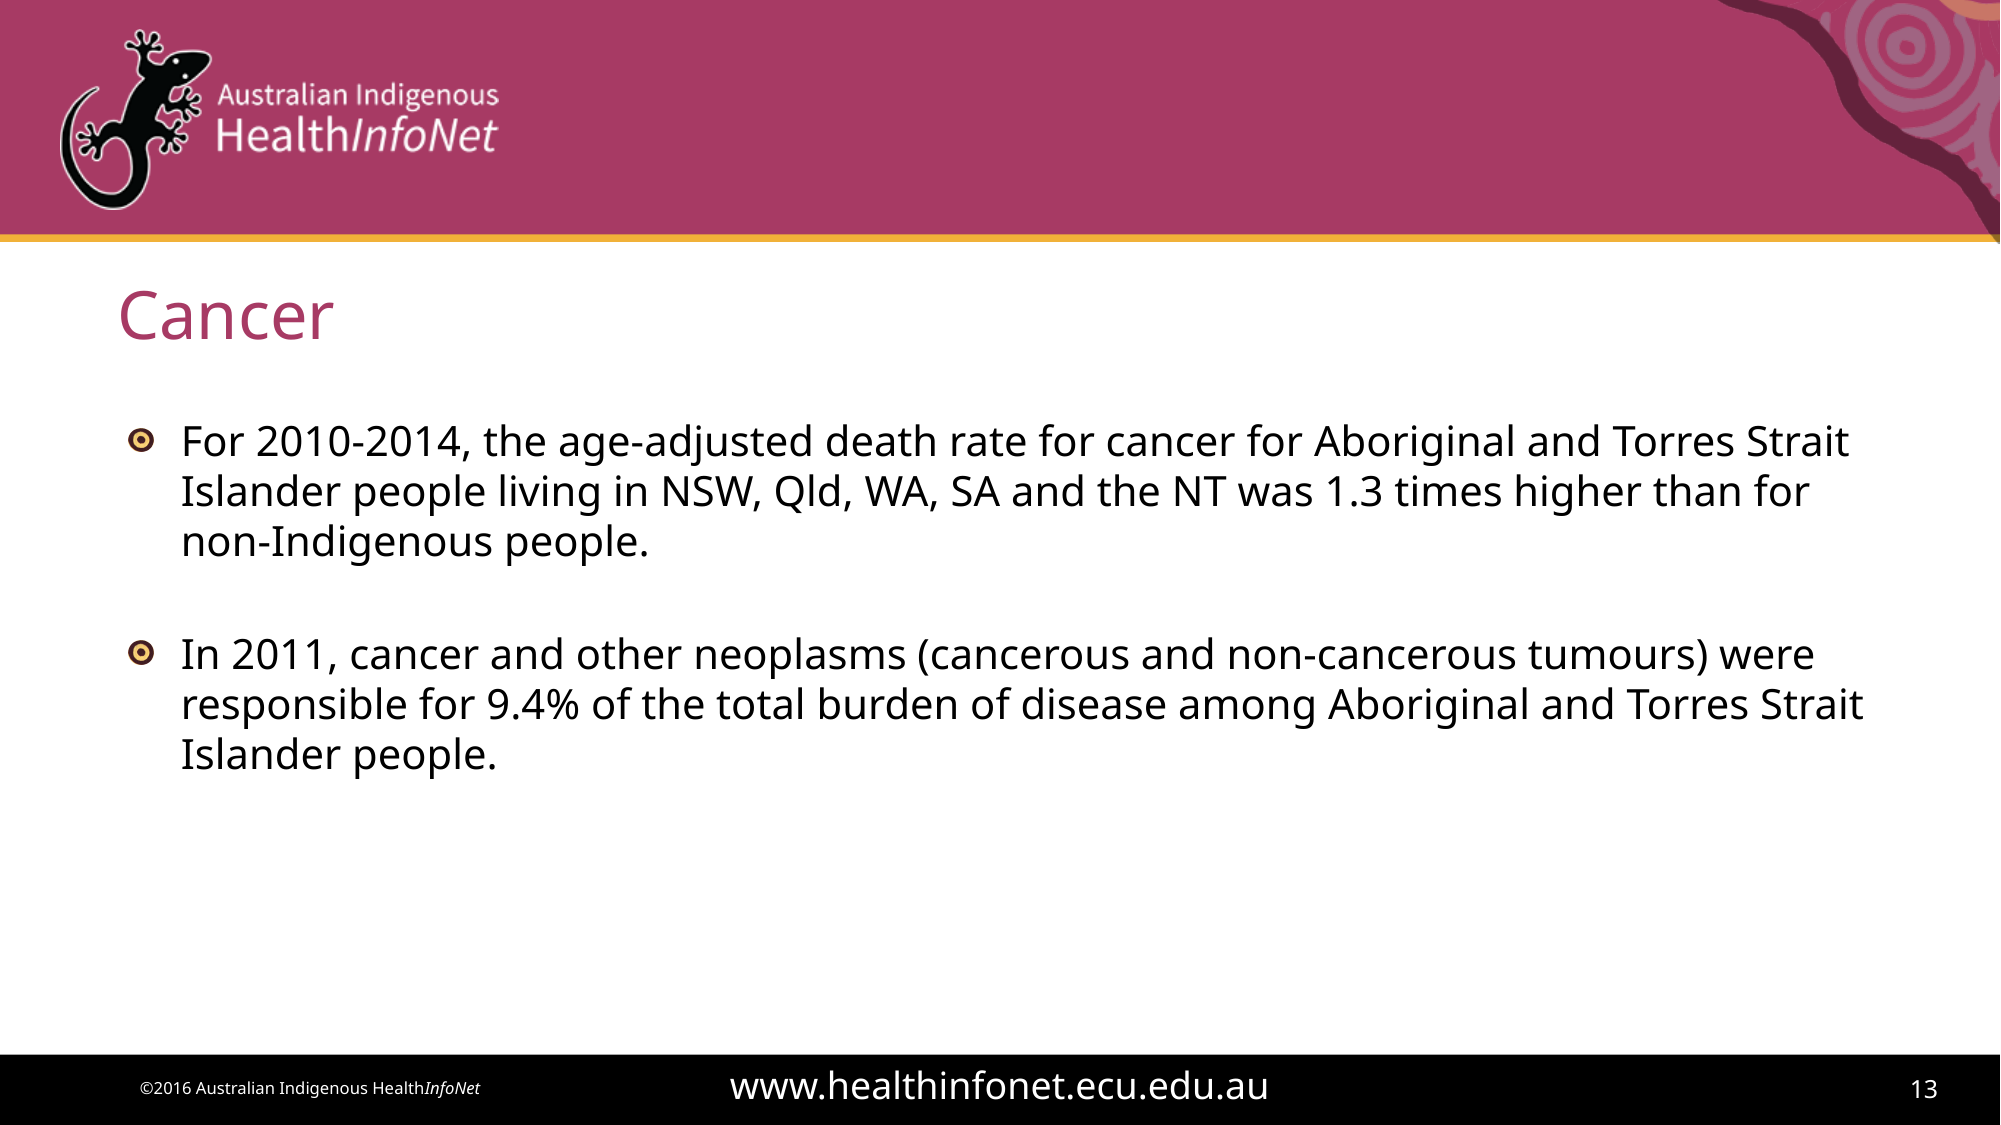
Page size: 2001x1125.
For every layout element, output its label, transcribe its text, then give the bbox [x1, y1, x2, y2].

picture [128, 640, 154, 665]
list For 2010-2014, the age-adjusted death rate for cancer for Aboriginal and Torres Strait Islander people living in NSW, Qld, WA, SA and the NT was 1.3 times higher than for non-Indigenous people. In 2011, cancer and other neoplasms (cancerous and non-cancerous tumours) were responsible for 9.4% of the total burden of disease among Aboriginal and Torres Strait Islander people. [99, 399, 1901, 1051]
title Cancer [102, 249, 1900, 375]
picture [1673, 0, 2000, 279]
picture [128, 428, 154, 452]
picture [60, 29, 499, 210]
